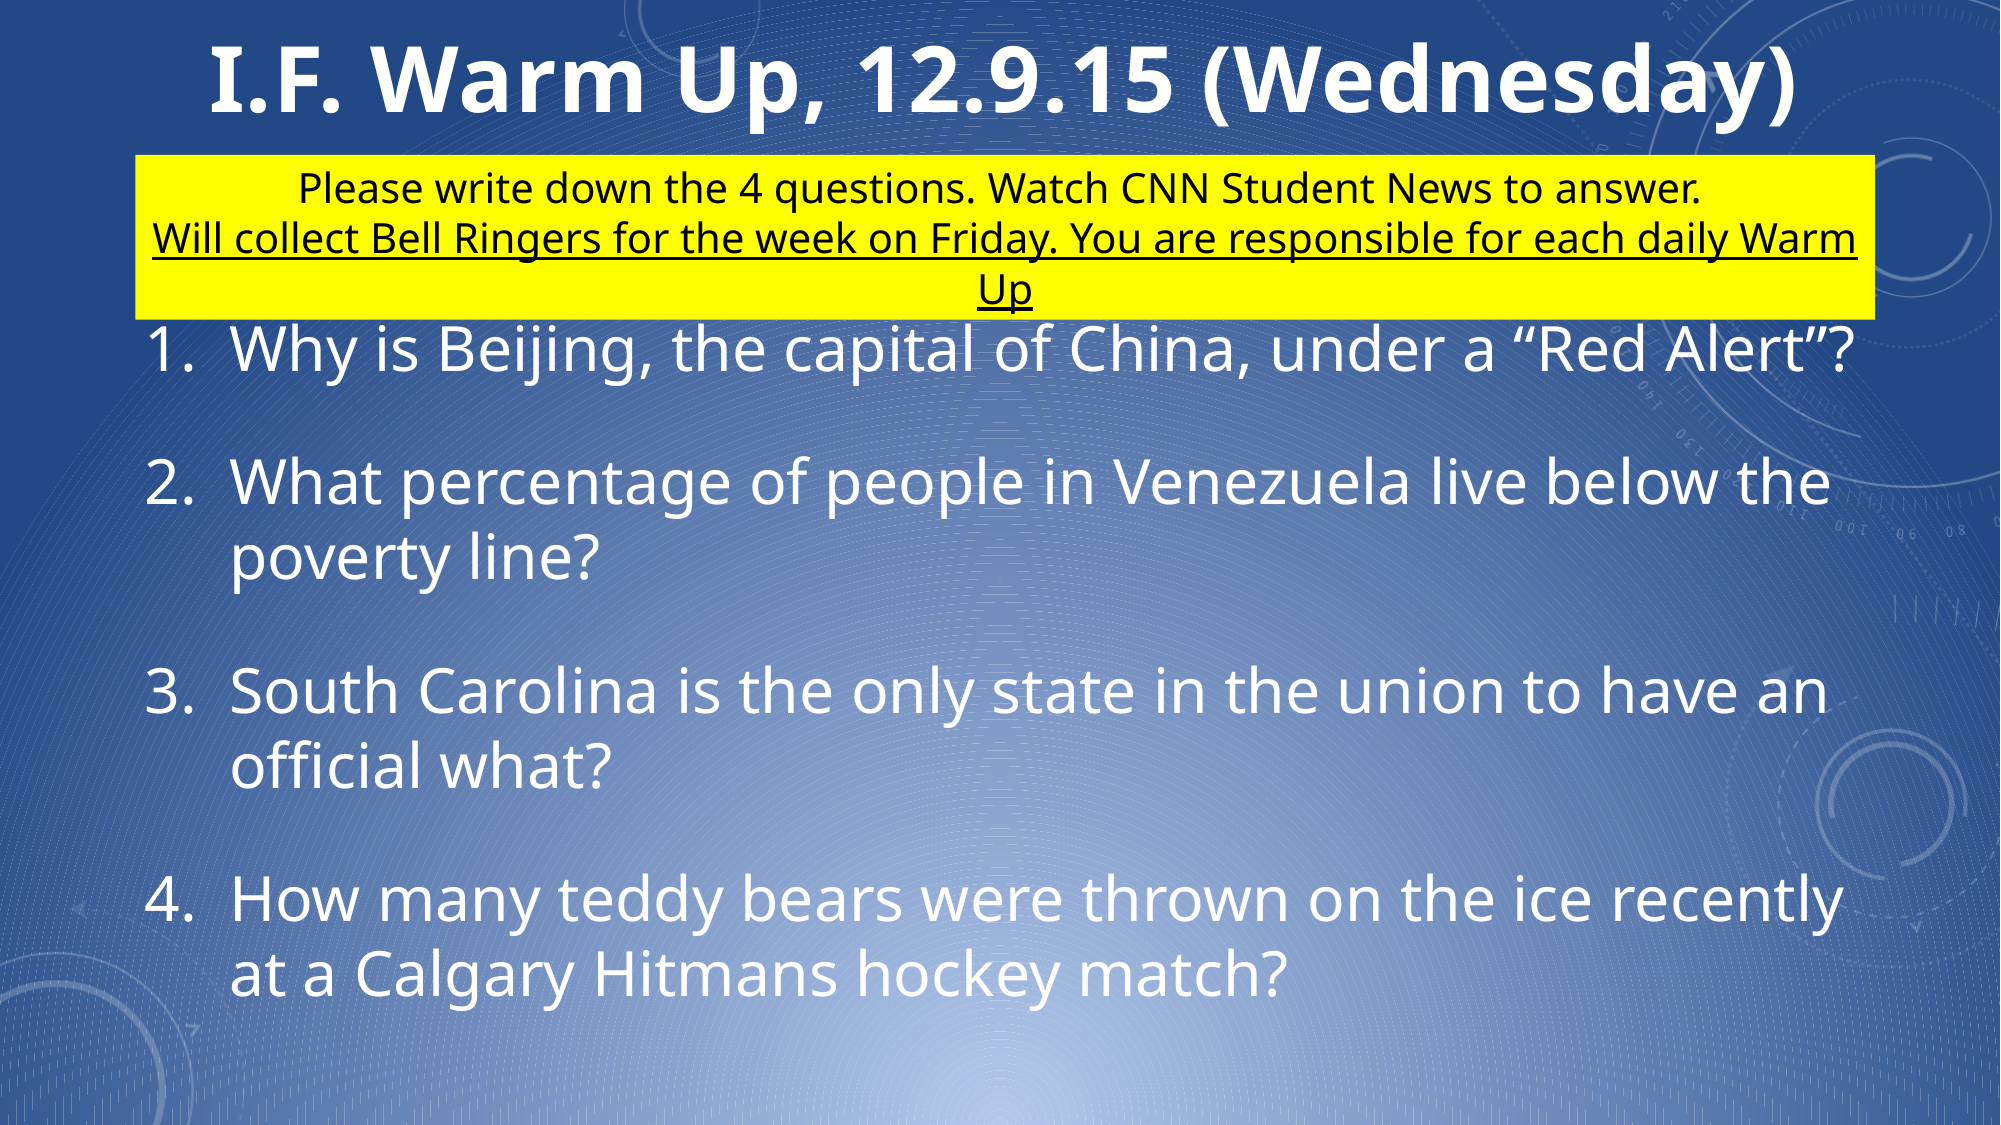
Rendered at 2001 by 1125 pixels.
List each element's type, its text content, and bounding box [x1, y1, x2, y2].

text_box Why is Beijing, the capital of China, under a “Red Alert”? What percentage of people in Venezuela live below the poverty line? South Carolina is the only state in the union to have an official what? How many teddy bears were thrown on the ice recently at a Calgary Hitmans hockey match? [67, 301, 1943, 1017]
picture [0, 0, 2000, 1125]
text_box I.F. Warm Up, 12.9.15 (Wednesday) [135, 13, 1875, 139]
text_box Please write down the 4 questions. Watch CNN Student News to answer. Will collect Bell Ringers for the week on Friday. You are responsible for each daily Warm Up [135, 154, 1875, 301]
